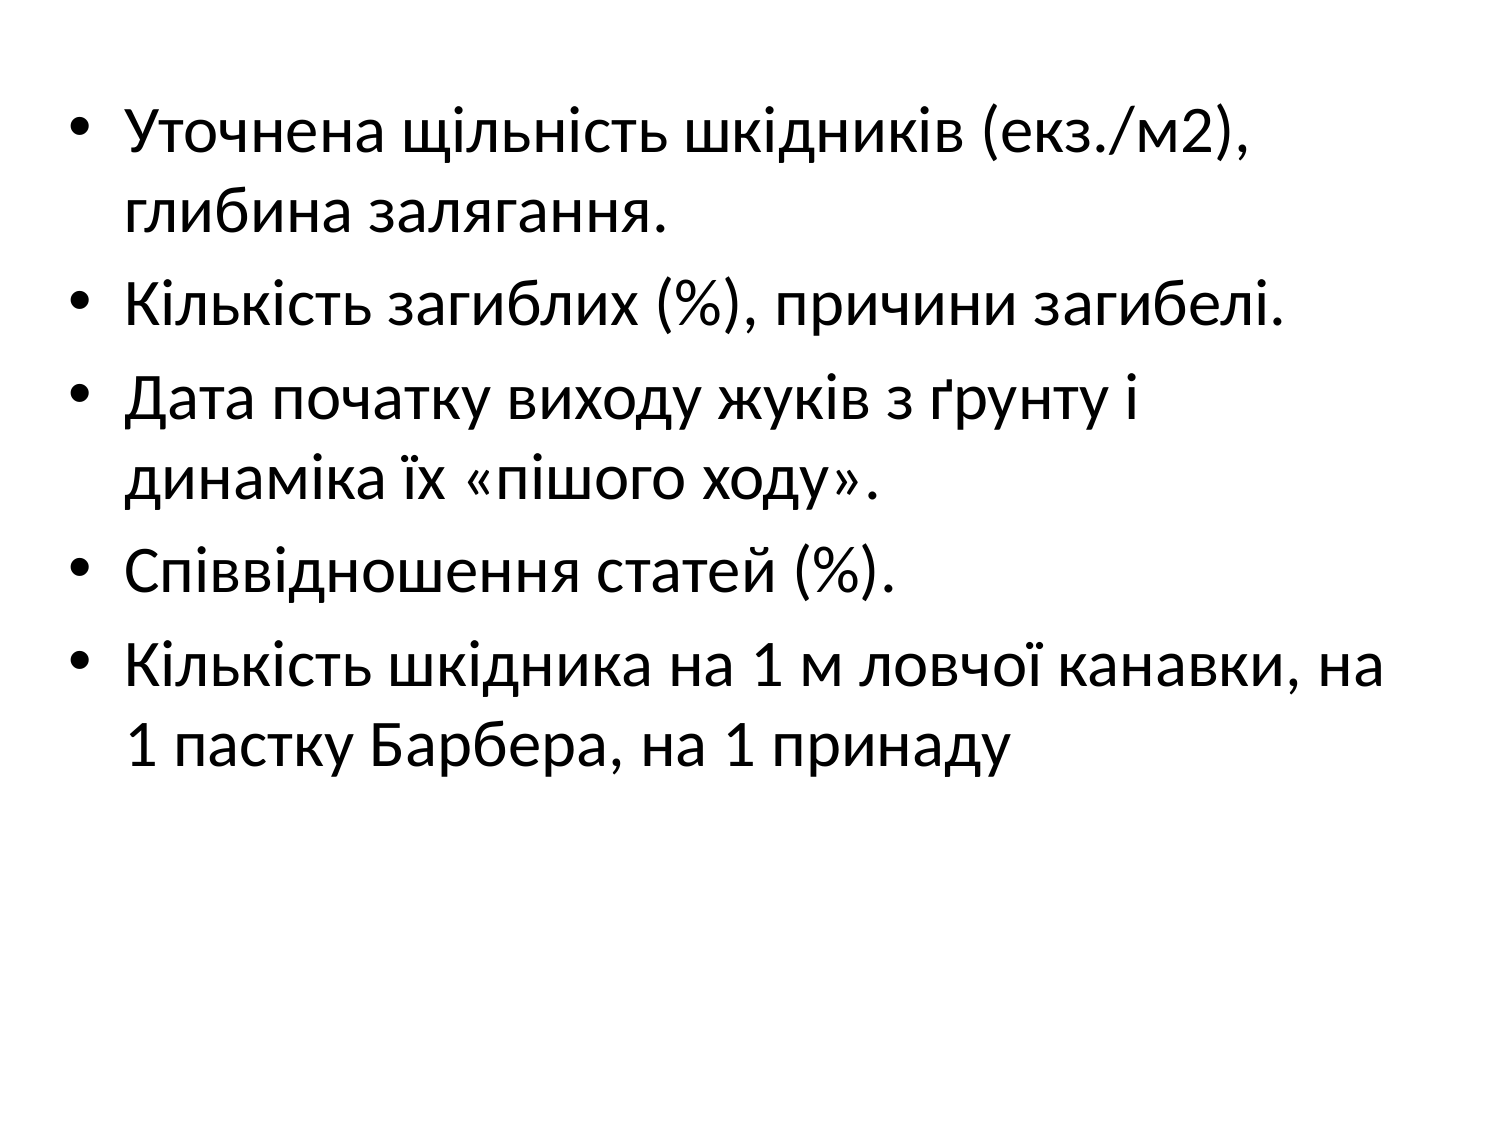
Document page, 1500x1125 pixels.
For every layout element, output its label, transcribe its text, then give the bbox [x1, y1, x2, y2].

list Уточнена щільність шкідників (екз./м2), глибина залягання. Кількість загиблих (%), причини загибелі. Дата початку виходу жуків з ґрунту і динаміка їх «пішого ходу». Співвідношення статей (%). Кількість шкідника на 1 м ловчої канавки, на 1 пастку Барбера, на 1 принаду [53, 78, 1404, 821]
